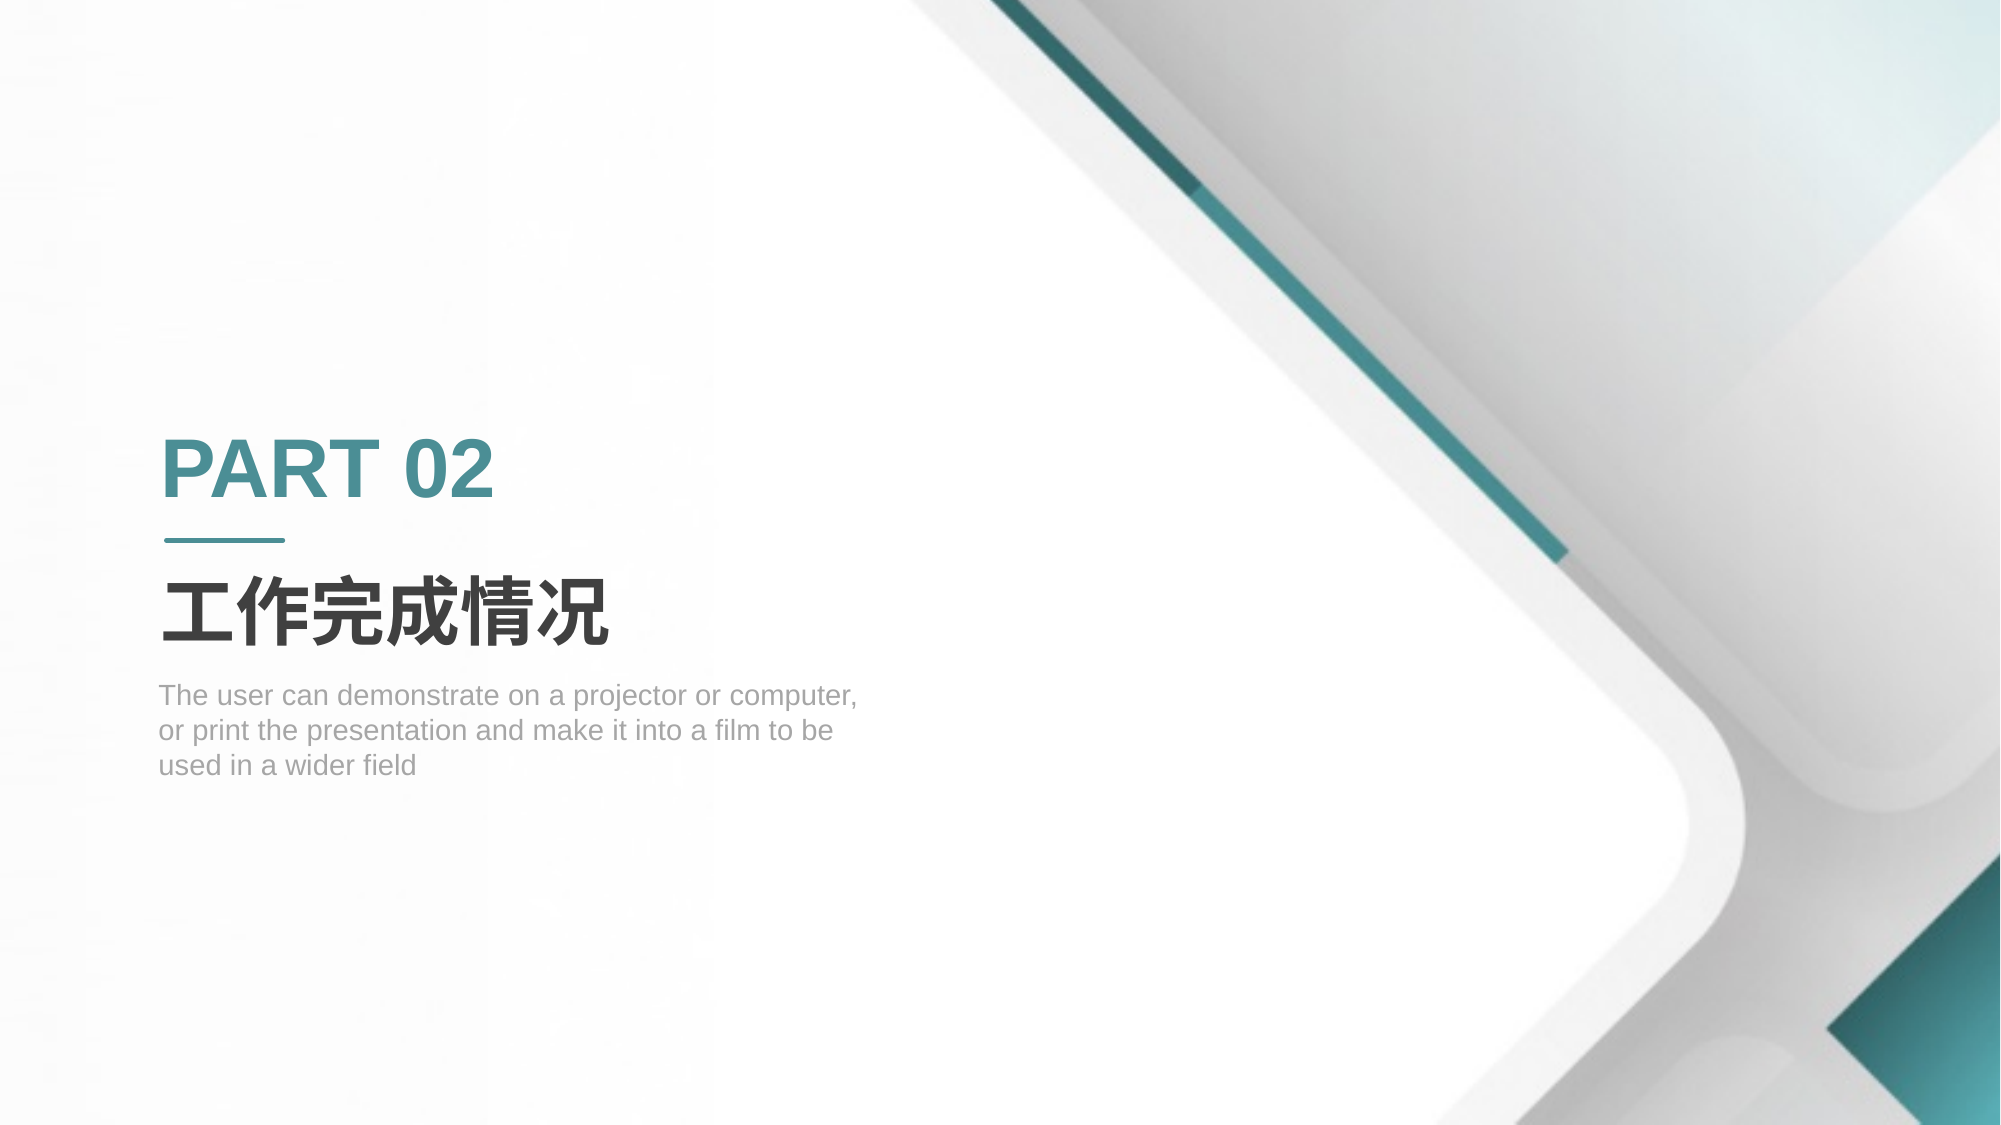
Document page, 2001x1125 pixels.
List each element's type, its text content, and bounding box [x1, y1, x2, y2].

text_box The user can demonstrate on a projector or computer, or print the presentation and make it into a film to be used in a wider field [143, 669, 888, 789]
text_box PART 02 [145, 407, 512, 522]
text_box 工作完成情况 [145, 557, 626, 663]
picture [0, 0, 2001, 1125]
